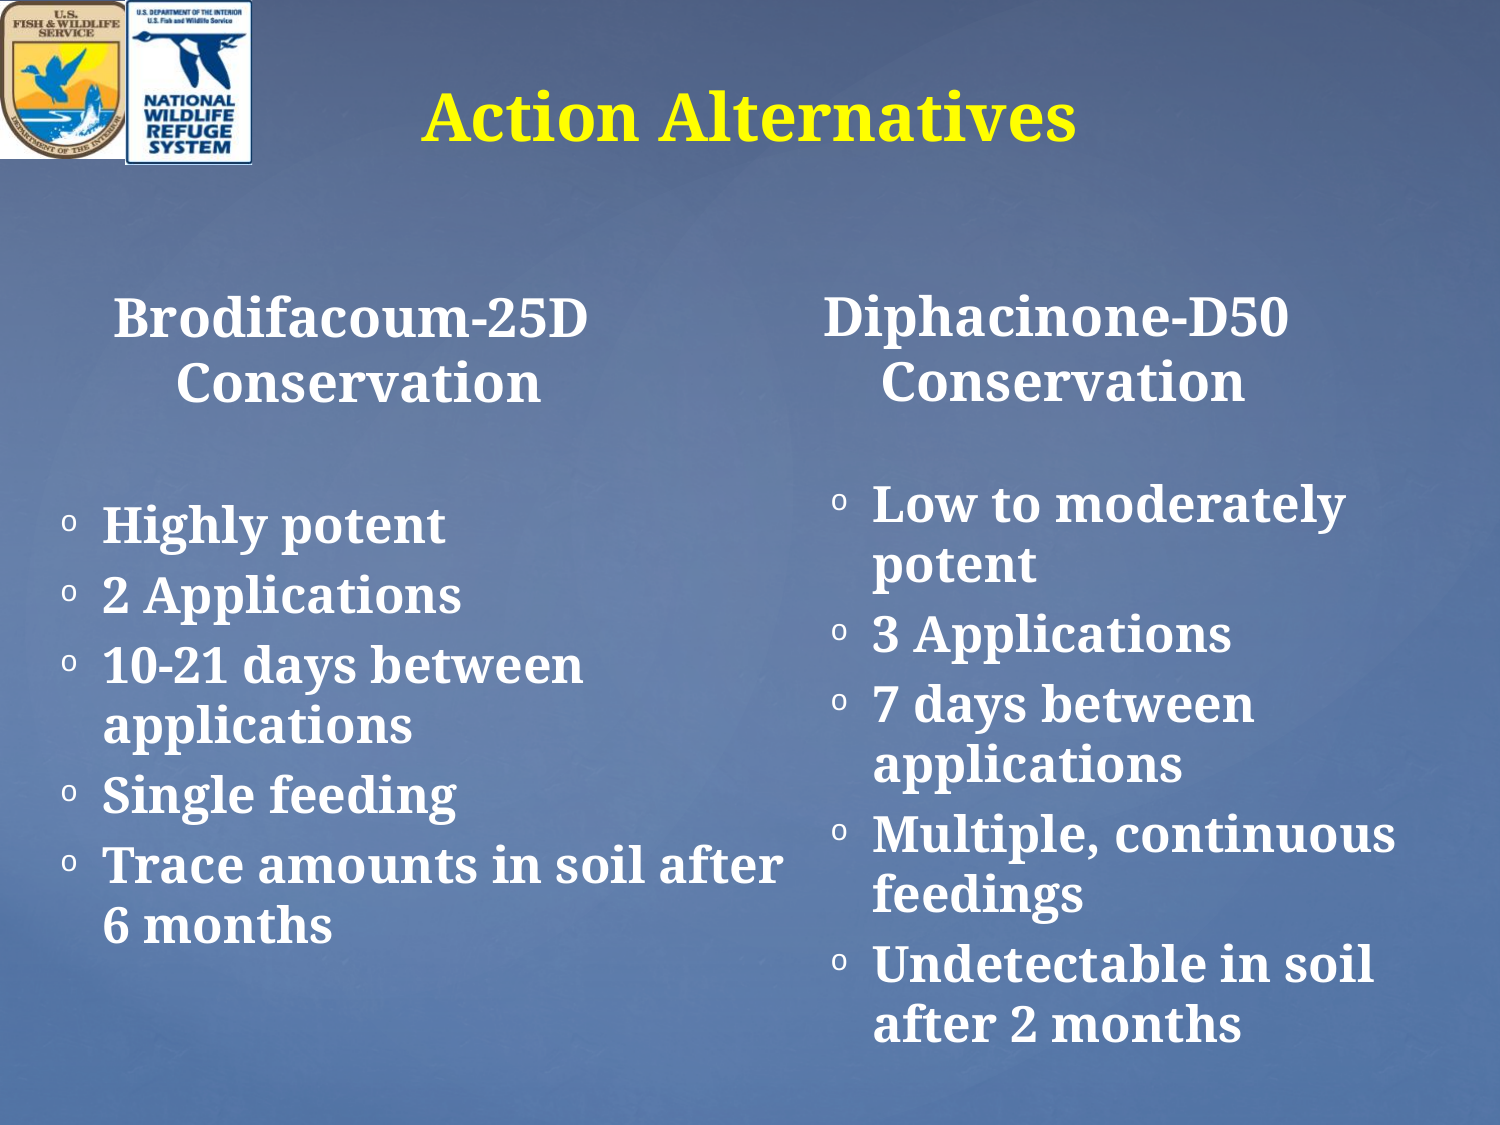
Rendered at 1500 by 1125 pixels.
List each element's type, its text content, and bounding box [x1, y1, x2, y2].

text_box Diphacinone-D50 Conservation [637, 275, 1488, 380]
text_box Action Alternatives [257, 0, 1425, 163]
picture [0, 0, 253, 165]
list Low to moderately potent 3 Applications 7 days between applications Multiple, continuous feedings Undetectable in soil after 2 months [812, 500, 1500, 1025]
list Highly potent 2 Applications 10-21 days between applications Single feeding Trace amounts in soil after 6 months [42, 462, 828, 985]
text_box Brodifacoum-25D Conservation [5, 295, 710, 401]
